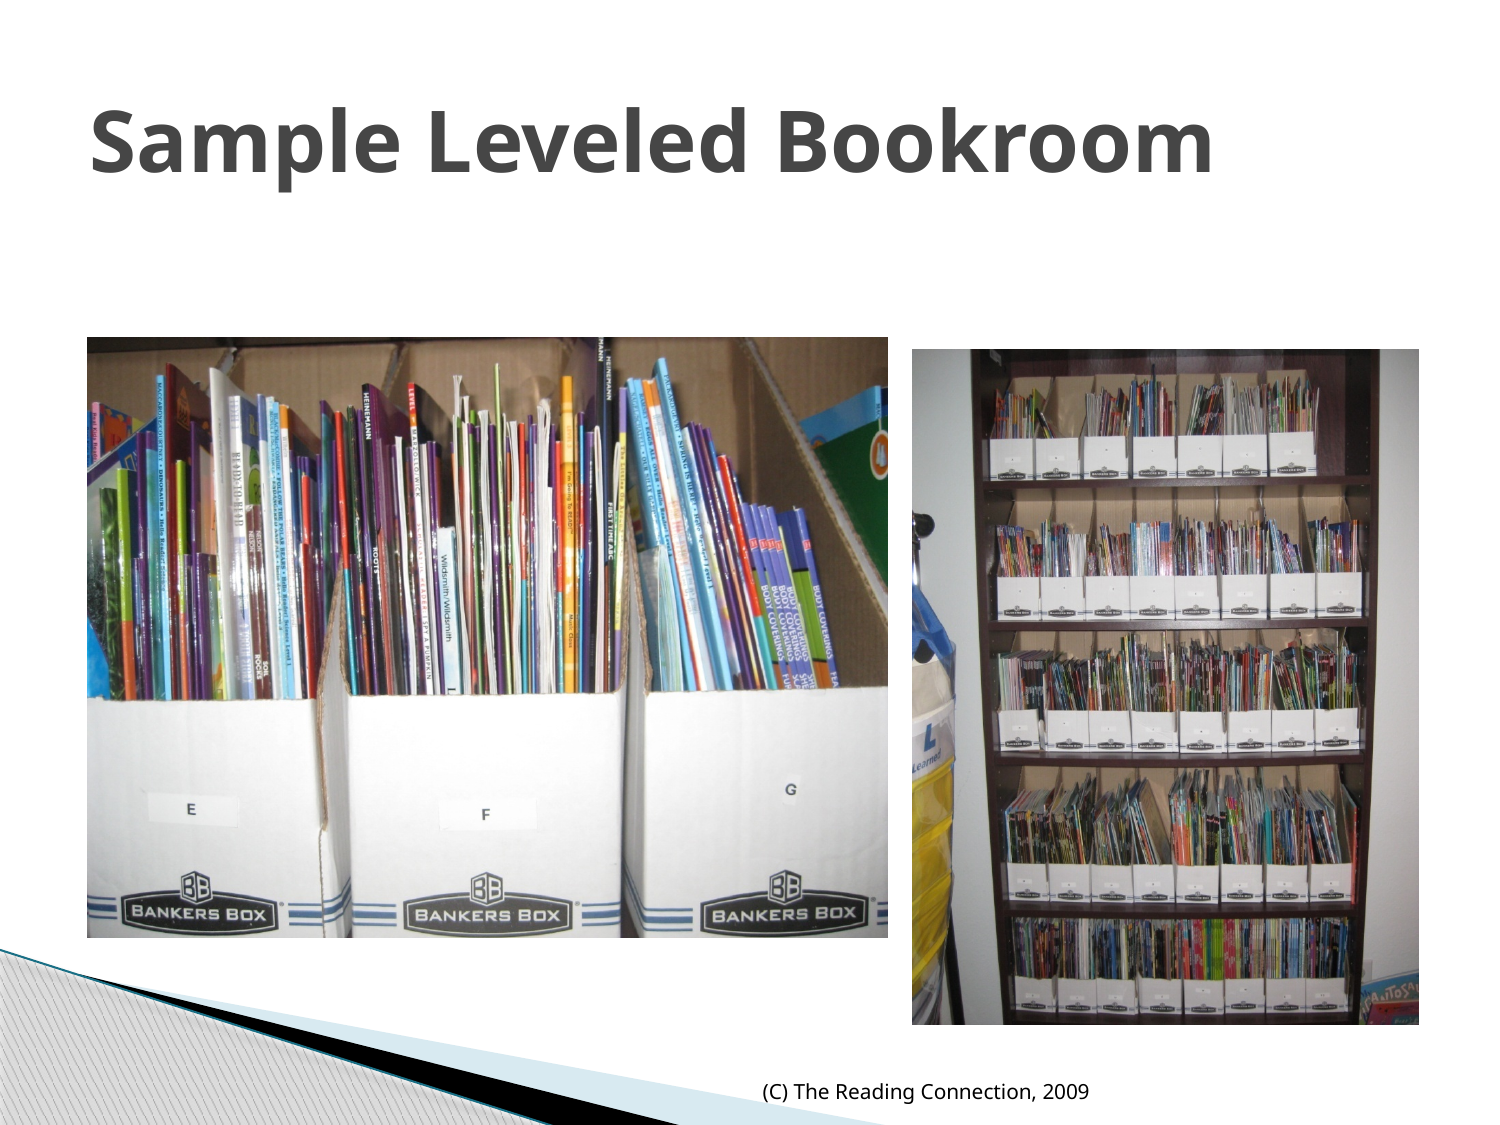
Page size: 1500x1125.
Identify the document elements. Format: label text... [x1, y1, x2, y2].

picture [87, 337, 888, 938]
footer (C) The Reading Connection, 2009 [718, 1051, 1105, 1112]
title Sample Leveled Bookroom [75, 45, 1425, 233]
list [912, 349, 1420, 1026]
